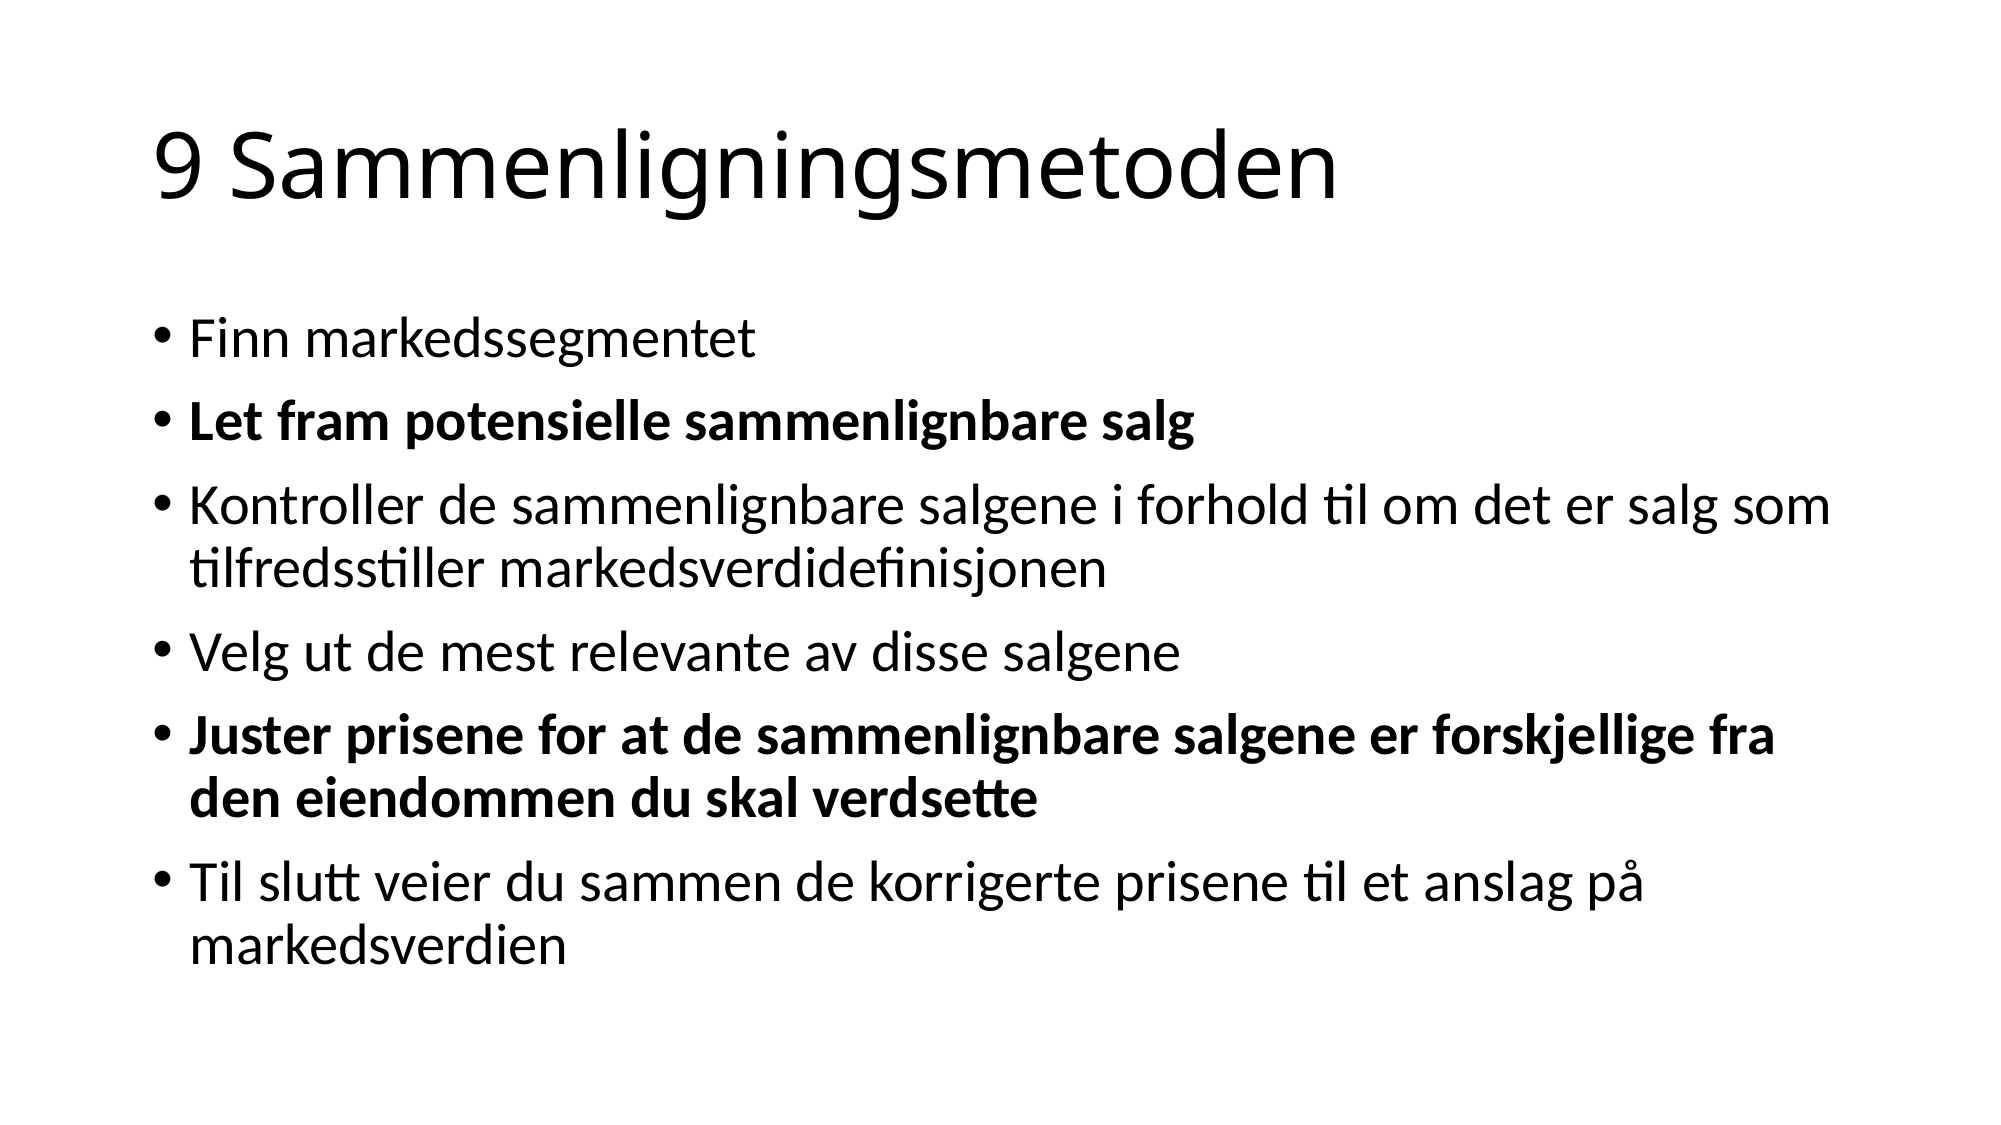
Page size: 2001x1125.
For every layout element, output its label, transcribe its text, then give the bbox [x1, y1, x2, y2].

title 9 Sammenligningsmetoden [137, 59, 1863, 278]
list Finn markedssegmentet Let fram potensielle sammenlignbare salg Kontroller de sammenlignbare salgene i forhold til om det er salg som tilfredsstiller markedsverdidefinisjonen Velg ut de mest relevante av disse salgene Juster prisene for at de sammenlignbare salgene er forskjellige fra den eiendommen du skal verdsette Til slutt veier du sammen de korrigerte prisene til et anslag på markedsverdien [137, 299, 1863, 1014]
